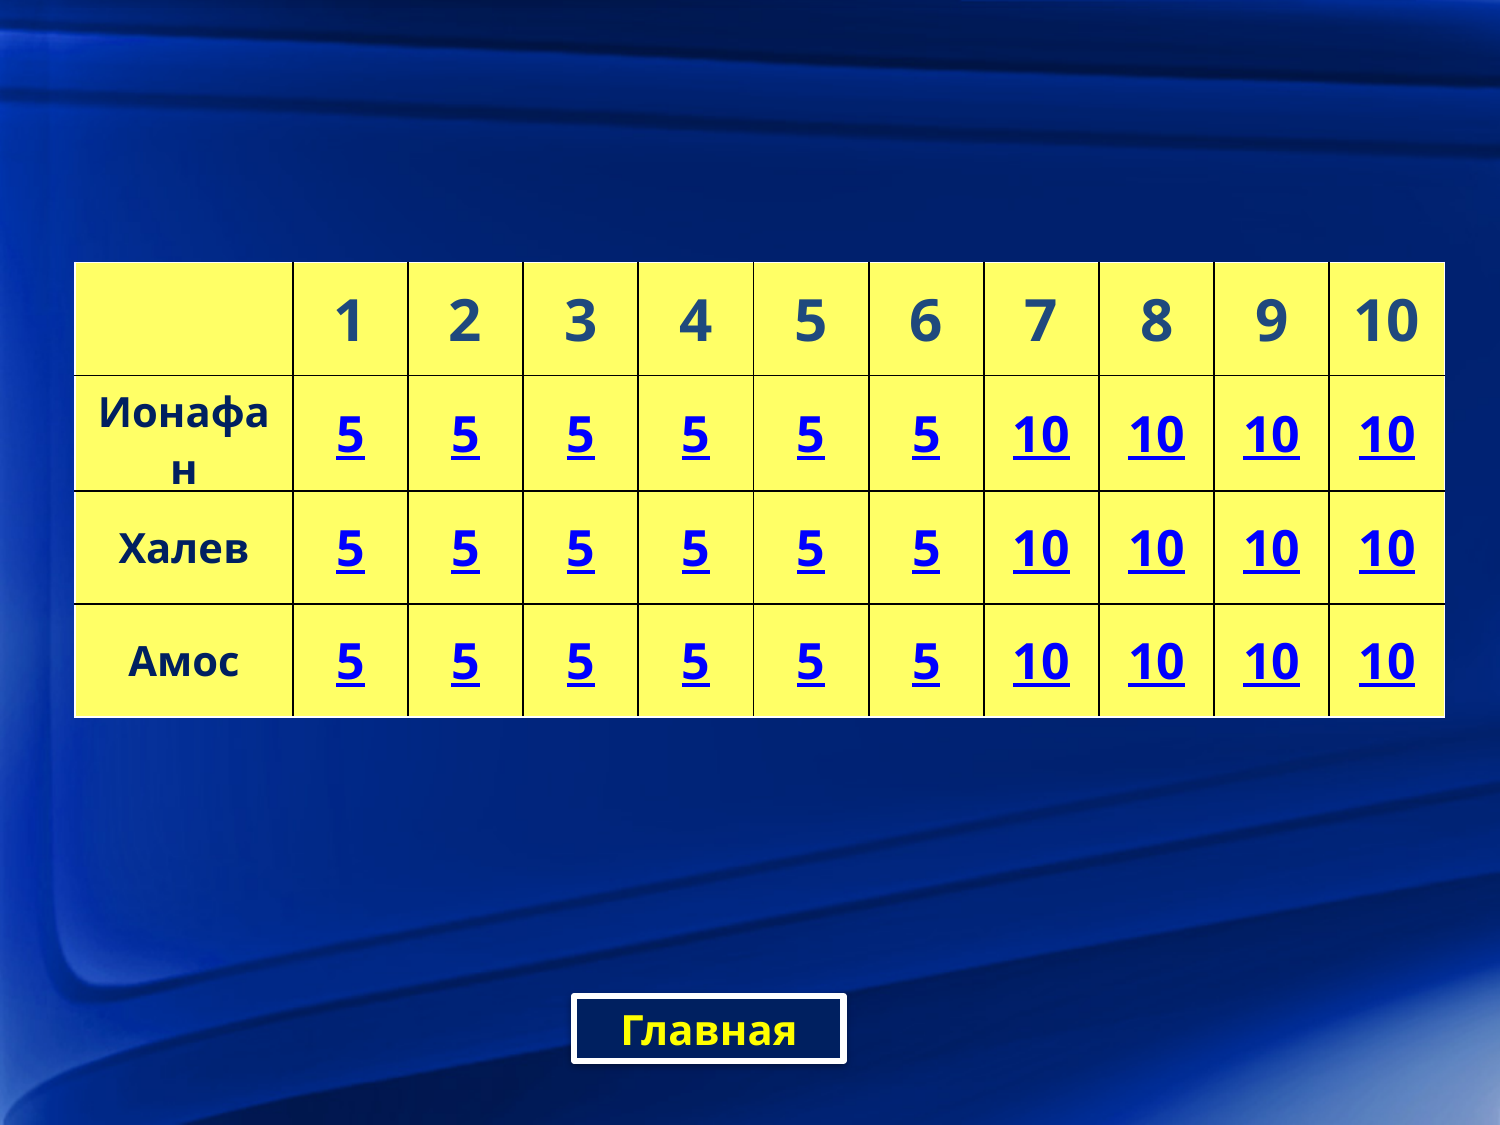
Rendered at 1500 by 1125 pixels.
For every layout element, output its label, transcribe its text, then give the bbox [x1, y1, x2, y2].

table_cell 5 [754, 605, 868, 716]
table_cell 10 [1100, 376, 1213, 490]
table_header [76, 263, 292, 375]
table_cell 5 [524, 492, 637, 603]
table_cell 5 [409, 492, 522, 603]
table_header 10 [1330, 263, 1444, 375]
table_cell 10 [1100, 492, 1213, 603]
table_cell 10 [985, 492, 1098, 603]
table_header 2 [409, 263, 522, 375]
table_header 1 [294, 263, 407, 375]
table_header 3 [524, 263, 637, 375]
table_cell 5 [870, 376, 983, 490]
table_cell 5 [524, 605, 637, 716]
table_cell 5 [754, 492, 868, 603]
text_box Главная [571, 993, 847, 1064]
table_cell 10 [1330, 376, 1444, 490]
table_cell 5 [294, 492, 407, 603]
table_cell 10 [1100, 605, 1213, 716]
table_cell 5 [409, 605, 522, 716]
table_cell 5 [639, 605, 753, 716]
table_cell 5 [294, 376, 407, 490]
table_cell 5 [524, 376, 637, 490]
table_header 8 [1100, 263, 1213, 375]
table_header 9 [1215, 263, 1328, 375]
table_header 7 [985, 263, 1098, 375]
table_cell 5 [870, 605, 983, 716]
table_cell 10 [1330, 492, 1444, 603]
table_cell 10 [985, 605, 1098, 716]
table_cell 10 [1215, 376, 1328, 490]
table_cell 10 [1215, 605, 1328, 716]
table_header 6 [870, 263, 983, 375]
table_header 4 [639, 263, 753, 375]
table_cell 10 [1330, 605, 1444, 716]
picture [0, 0, 1500, 1125]
table_cell 5 [294, 605, 407, 716]
table_cell Амос [76, 605, 292, 716]
table_cell 10 [985, 376, 1098, 490]
table_cell 5 [639, 492, 753, 603]
table_cell Халев [76, 492, 292, 603]
table_cell 10 [1215, 492, 1328, 603]
table_cell 5 [409, 376, 522, 490]
table_cell 5 [639, 376, 753, 490]
table_header 5 [754, 263, 868, 375]
table_cell 5 [870, 492, 983, 603]
table_cell 5 [754, 376, 868, 490]
table_cell Ионафан [76, 376, 292, 490]
